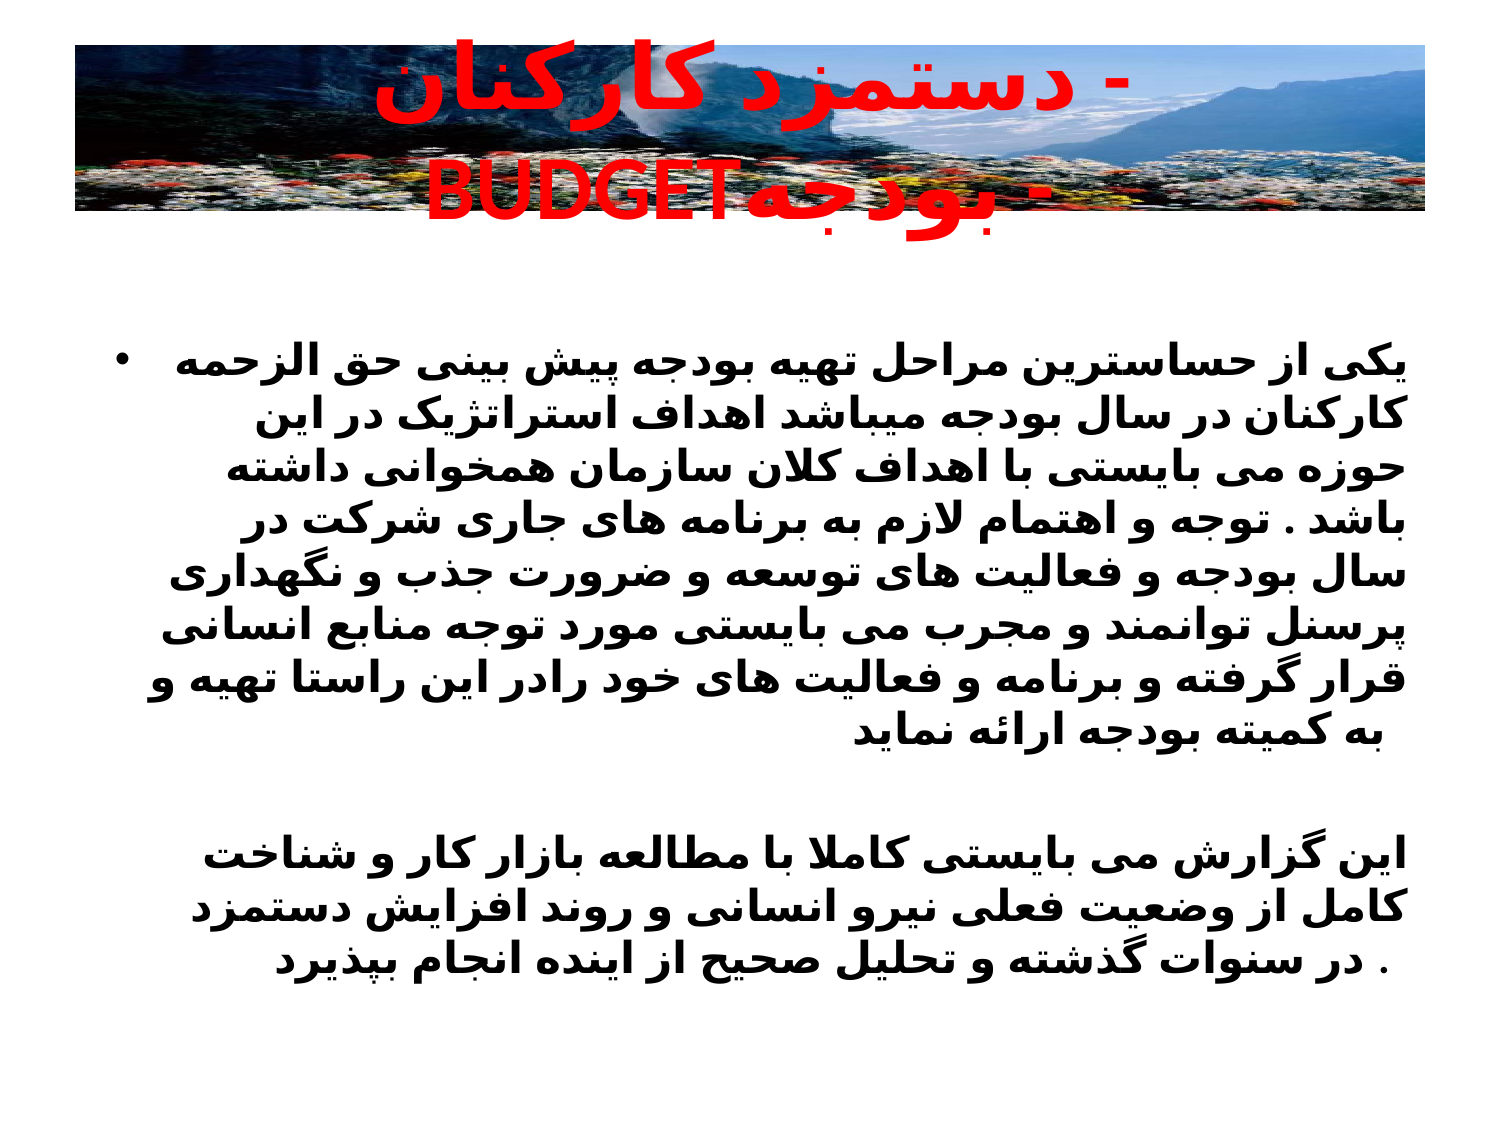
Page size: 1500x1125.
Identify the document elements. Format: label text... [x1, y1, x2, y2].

title دستمزد کارکنان - BUDGETبودجه - [75, 45, 1425, 211]
list یکی از حساسترین مراحل تهیه بودجه پیش بینی حق الزحمه کارکنان در سال بودجه میباشد اهداف استراتژیک در این حوزه می بایستی با اهداف کلان سازمان همخوانی داشته باشد . توجه و اهتمام لازم به برنامه های جاری شرکت در سال بودجه و فعالیت های توسعه و ضرورت جذب و نگهداری پرسنل توانمند و مجرب می بایستی مورد توجه منابع انسانی قرار گرفته و برنامه و فعالیت های خود رادر این راستا تهیه و به کمیته بودجه ارائه نماید این گزارش می بایستی کاملا با مطالعه بازار کار و شناخت کامل از وضعیت فعلی نیرو انسانی و روند افزایش دستمزد در سنوات گذشته و تحلیل صحیح از اینده انجام بپذیرد . [75, 262, 1425, 1005]
